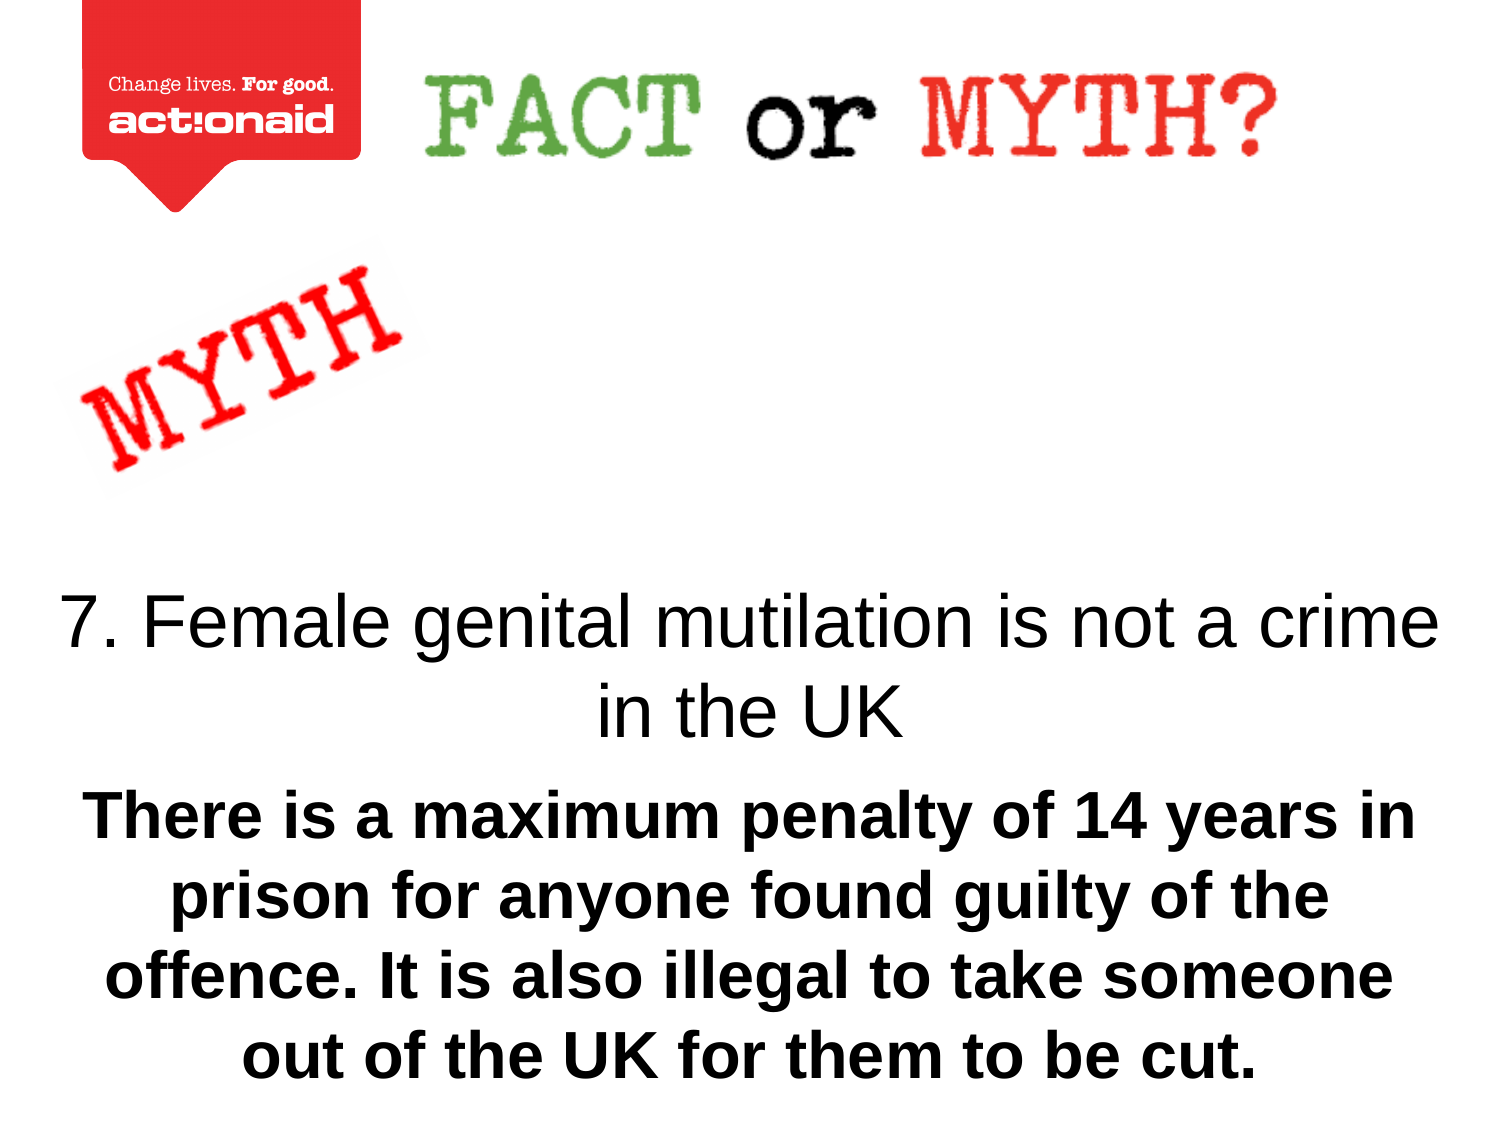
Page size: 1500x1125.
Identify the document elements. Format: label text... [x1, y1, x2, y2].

picture [82, 0, 361, 214]
picture [405, 56, 1294, 182]
text_box There is a maximum penalty of 14 years in prison for anyone found guilty of the offence. It is also illegal to take someone out of the UK for them to be cut. [42, 765, 1459, 1099]
picture [55, 236, 430, 498]
text_box 7. Female genital mutilation is not a crime in the UK [42, 565, 1459, 759]
